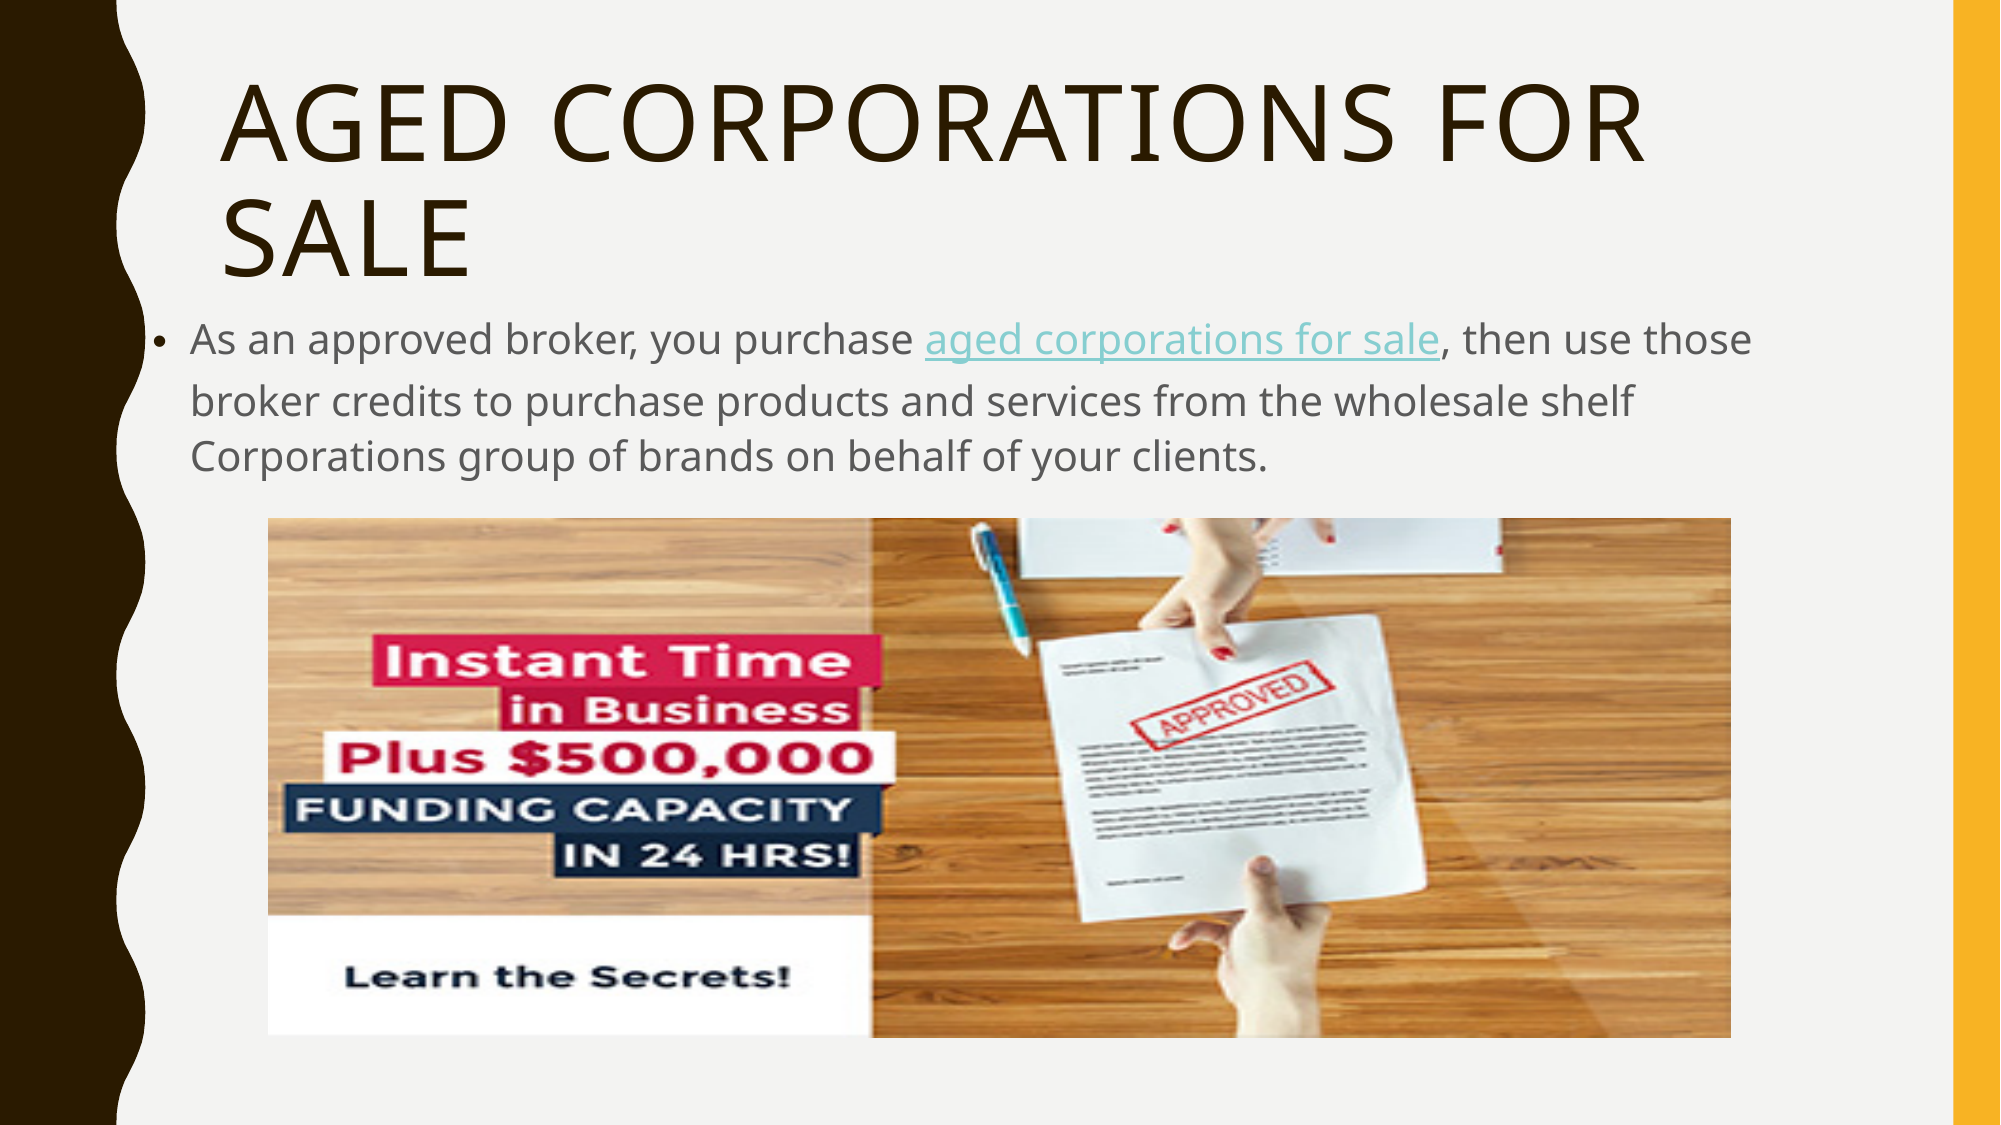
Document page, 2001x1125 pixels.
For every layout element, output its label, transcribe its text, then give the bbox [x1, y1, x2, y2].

title Aged Corporations for Sale [205, 62, 1875, 308]
list As an approved broker, you purchase aged corporations for sale, then use those broker credits to purchase products and services from the wholesale shelf Corporations group of brands on behalf of your clients. [137, 299, 1863, 594]
picture [268, 518, 1731, 1038]
